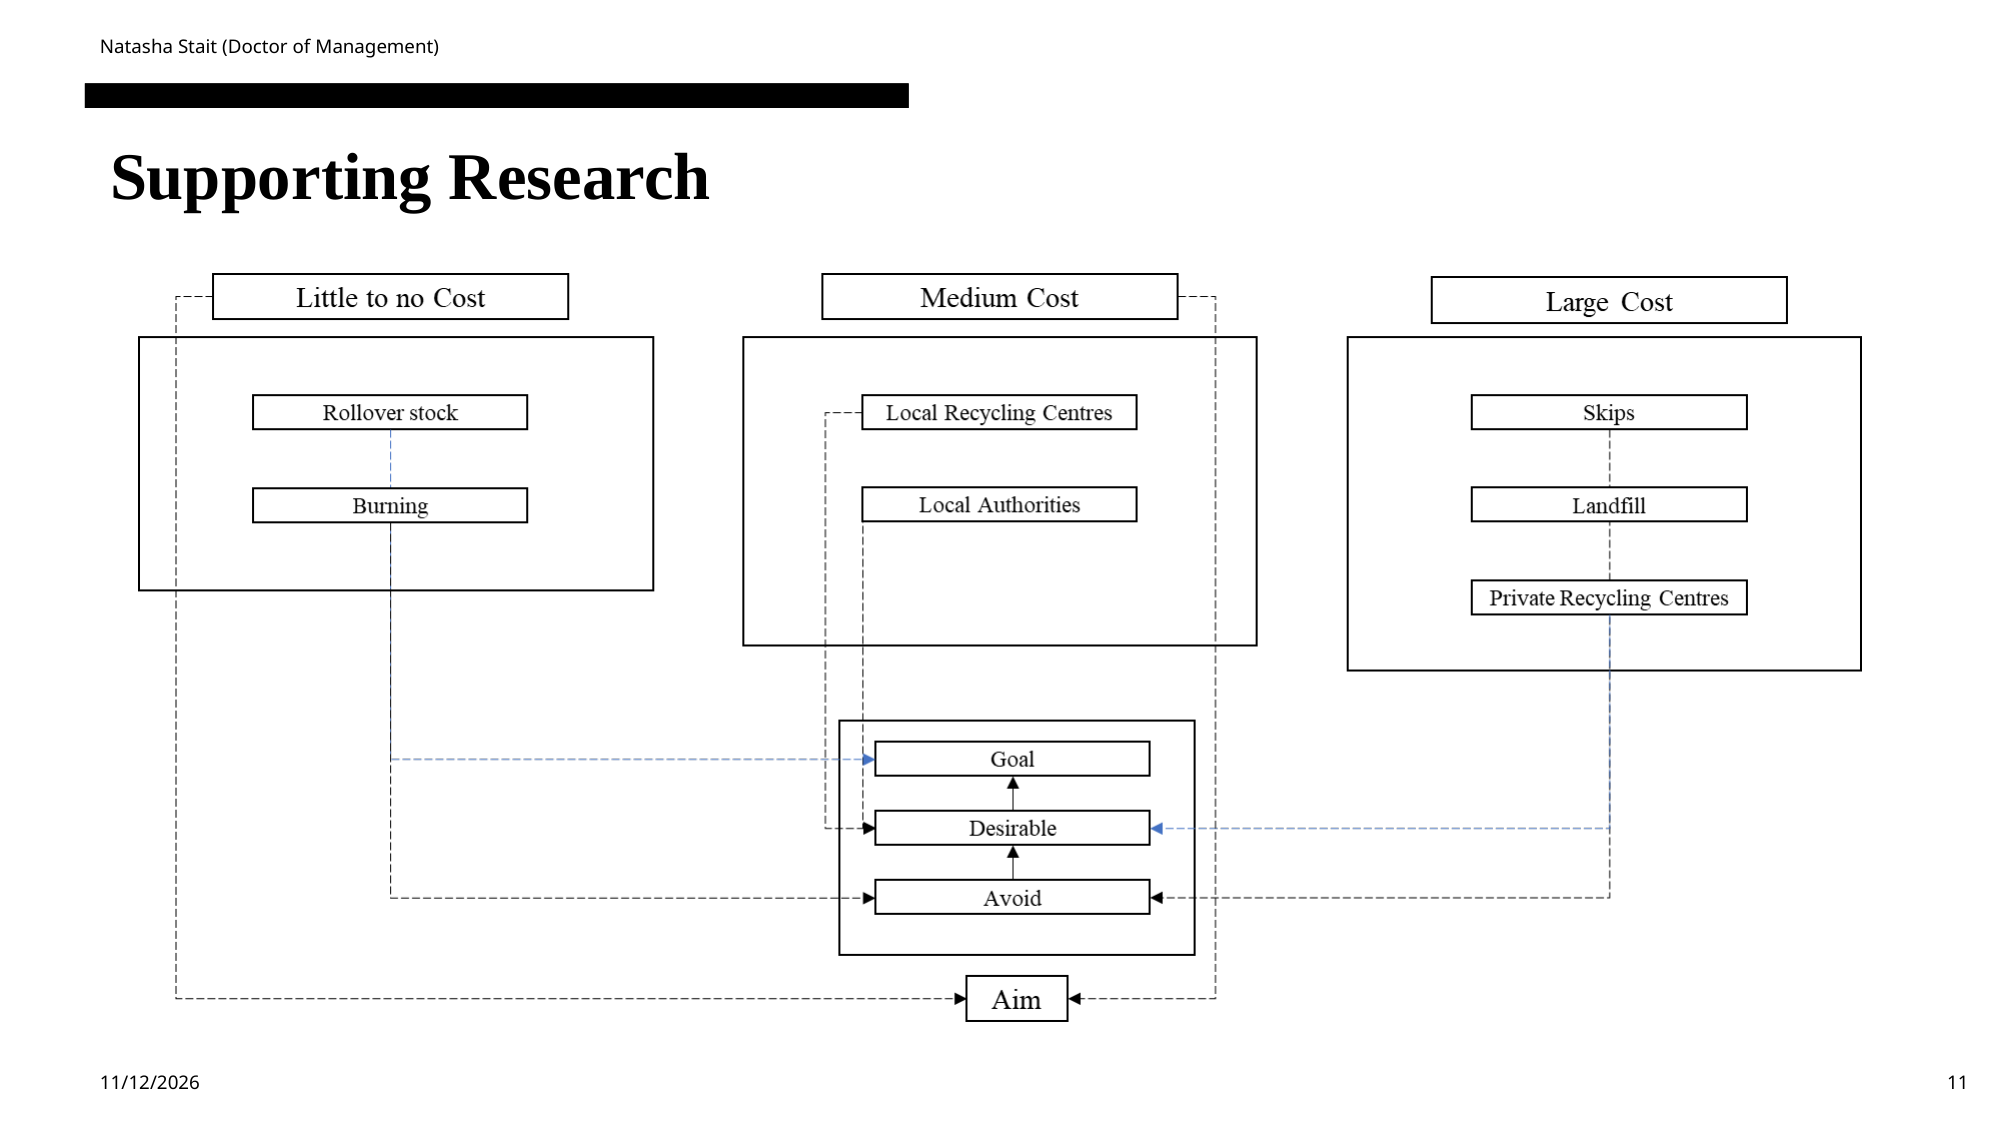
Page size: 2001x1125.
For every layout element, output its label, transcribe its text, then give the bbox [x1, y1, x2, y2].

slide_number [84, 1053, 535, 1114]
slide_number 11 [1879, 1053, 1984, 1114]
footer Natasha Stait (Doctor of Management) [84, 16, 760, 76]
text_box Supporting Research [95, 125, 1327, 221]
picture [138, 270, 1862, 1035]
